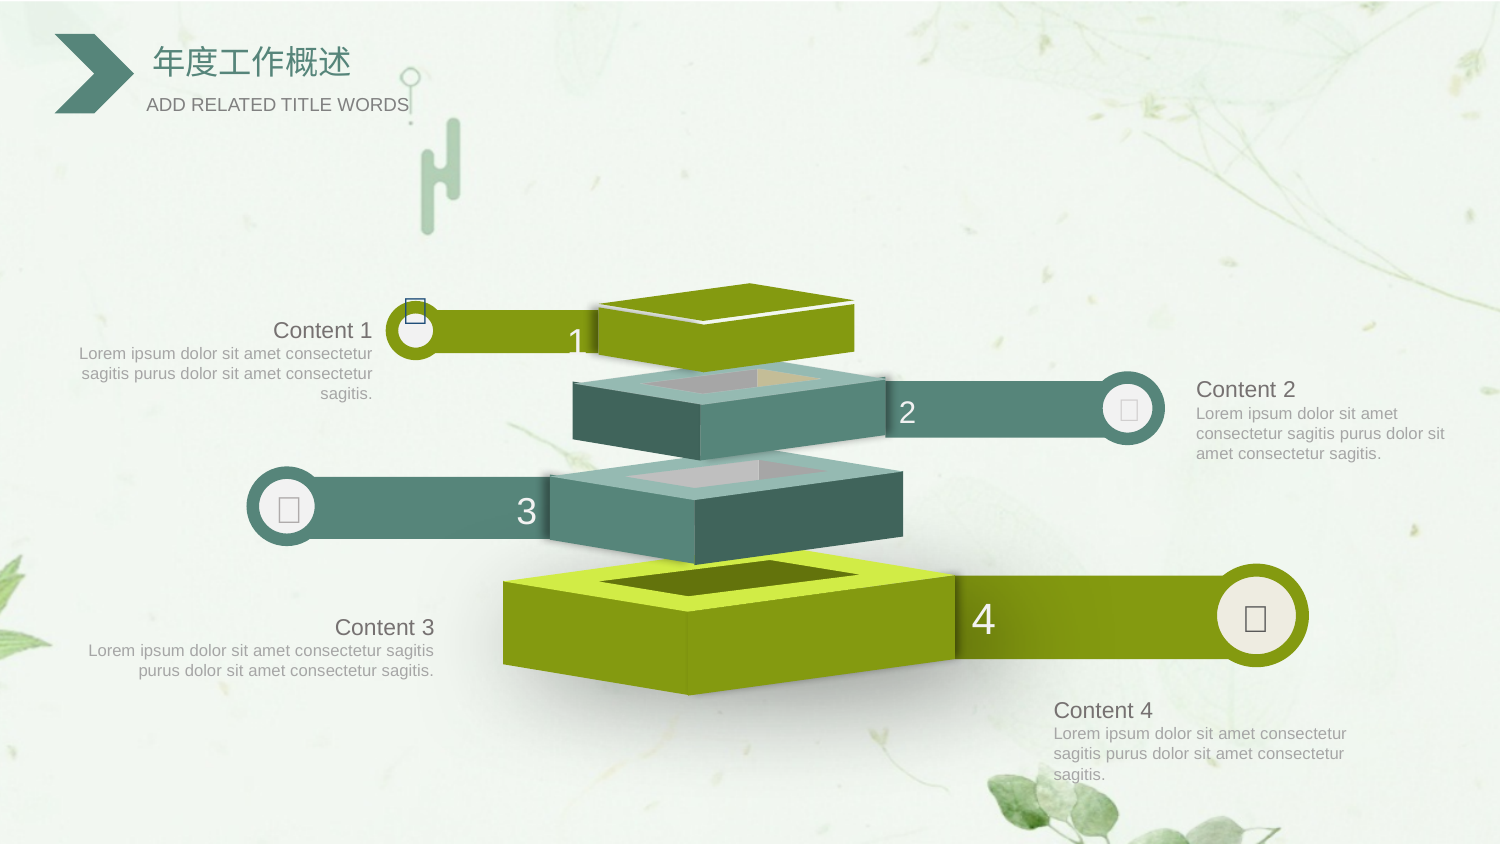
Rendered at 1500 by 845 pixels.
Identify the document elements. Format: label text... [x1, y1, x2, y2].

text_box Content 2 Lorem ipsum dolor sit amet consectetur sagitis purus dolor sit amet consectetur sagitis. [1184, 351, 1483, 487]
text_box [255, 478, 552, 541]
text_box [252, 472, 549, 540]
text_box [572, 356, 888, 461]
text_box Content 1 Lorem ipsum dolor sit amet consectetur sagitis purus dolor sit amet consectetur sagitis. [61, 291, 384, 427]
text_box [955, 570, 1303, 661]
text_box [385, 280, 603, 372]
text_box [549, 447, 904, 566]
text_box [598, 283, 855, 373]
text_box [882, 383, 1160, 438]
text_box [888, 377, 1159, 383]
text_box Content 3 Lorem ipsum dolor sit amet consectetur sagitis purus dolor sit amet consectetur sagitis. [76, 578, 446, 714]
picture [0, 2, 1500, 844]
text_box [503, 544, 955, 696]
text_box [956, 583, 1290, 652]
text_box Content 4 Lorem ipsum dolor sit amet consectetur sagitis purus dolor sit amet consectetur sagitis. [1042, 671, 1394, 807]
